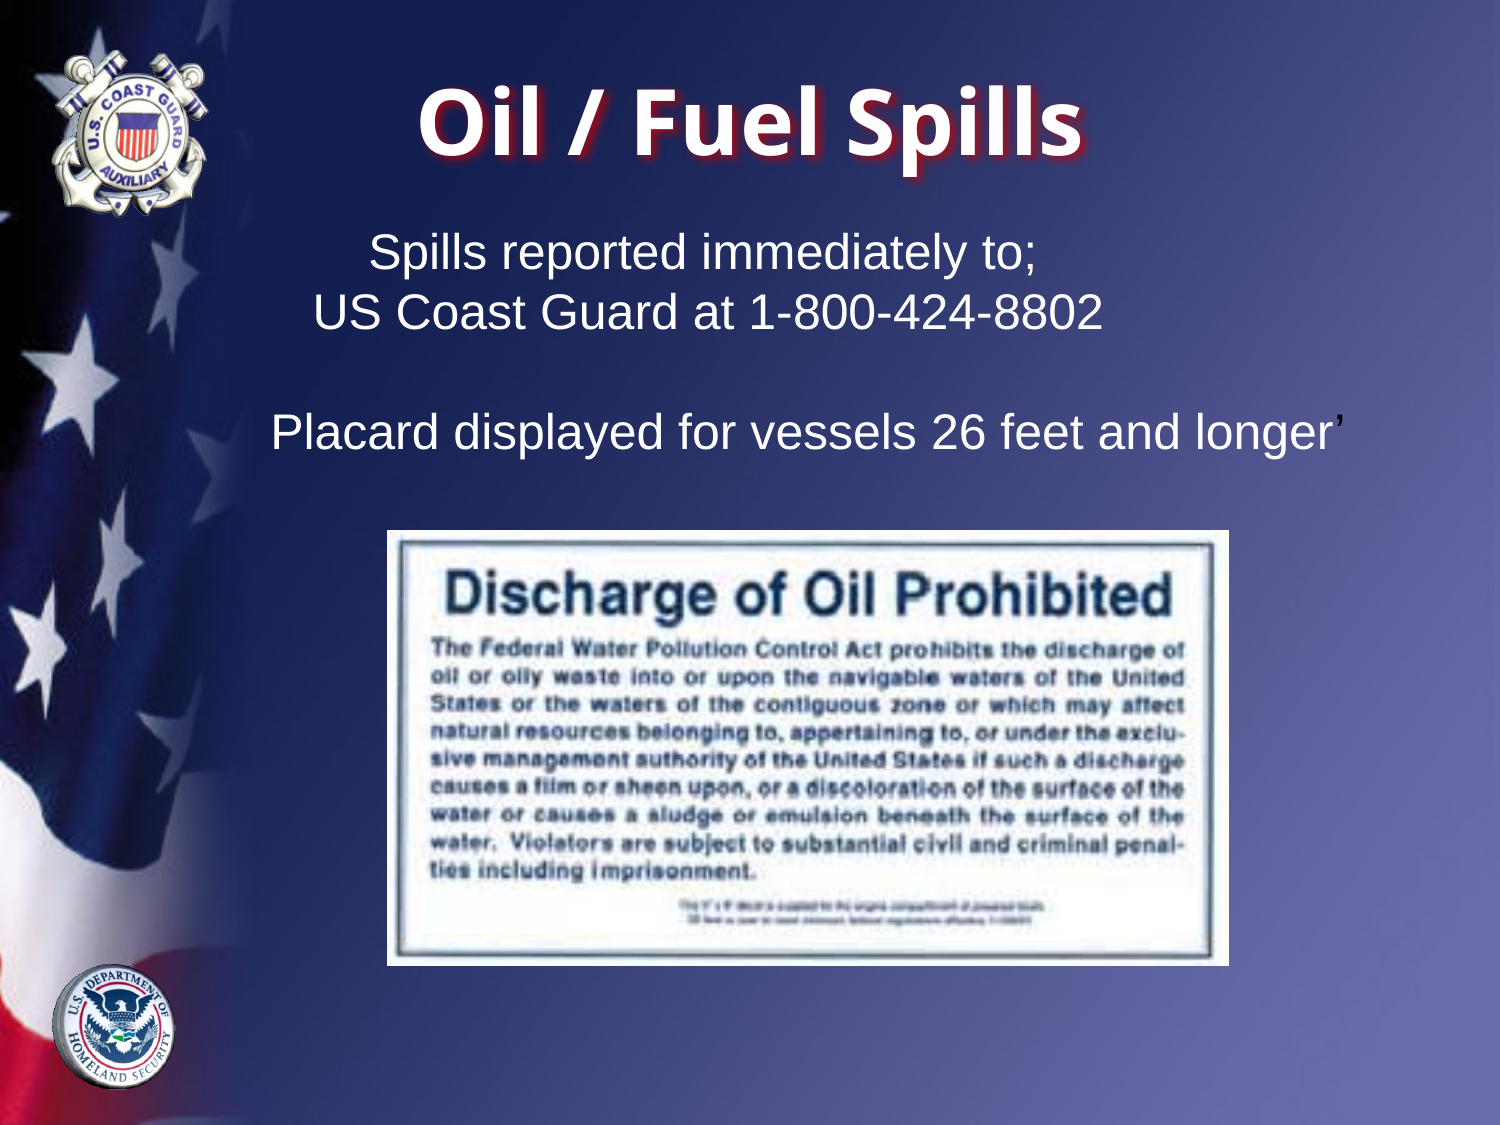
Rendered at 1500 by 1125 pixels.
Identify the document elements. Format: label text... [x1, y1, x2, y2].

picture [0, 0, 1500, 1125]
text_box Spills reported immediately to; US Coast Guard at 1-800-424-8802 Placard displayed for vessels 26 feet and longer’ [254, 212, 1362, 528]
title Oil / Fuel Spills [112, 24, 1388, 213]
